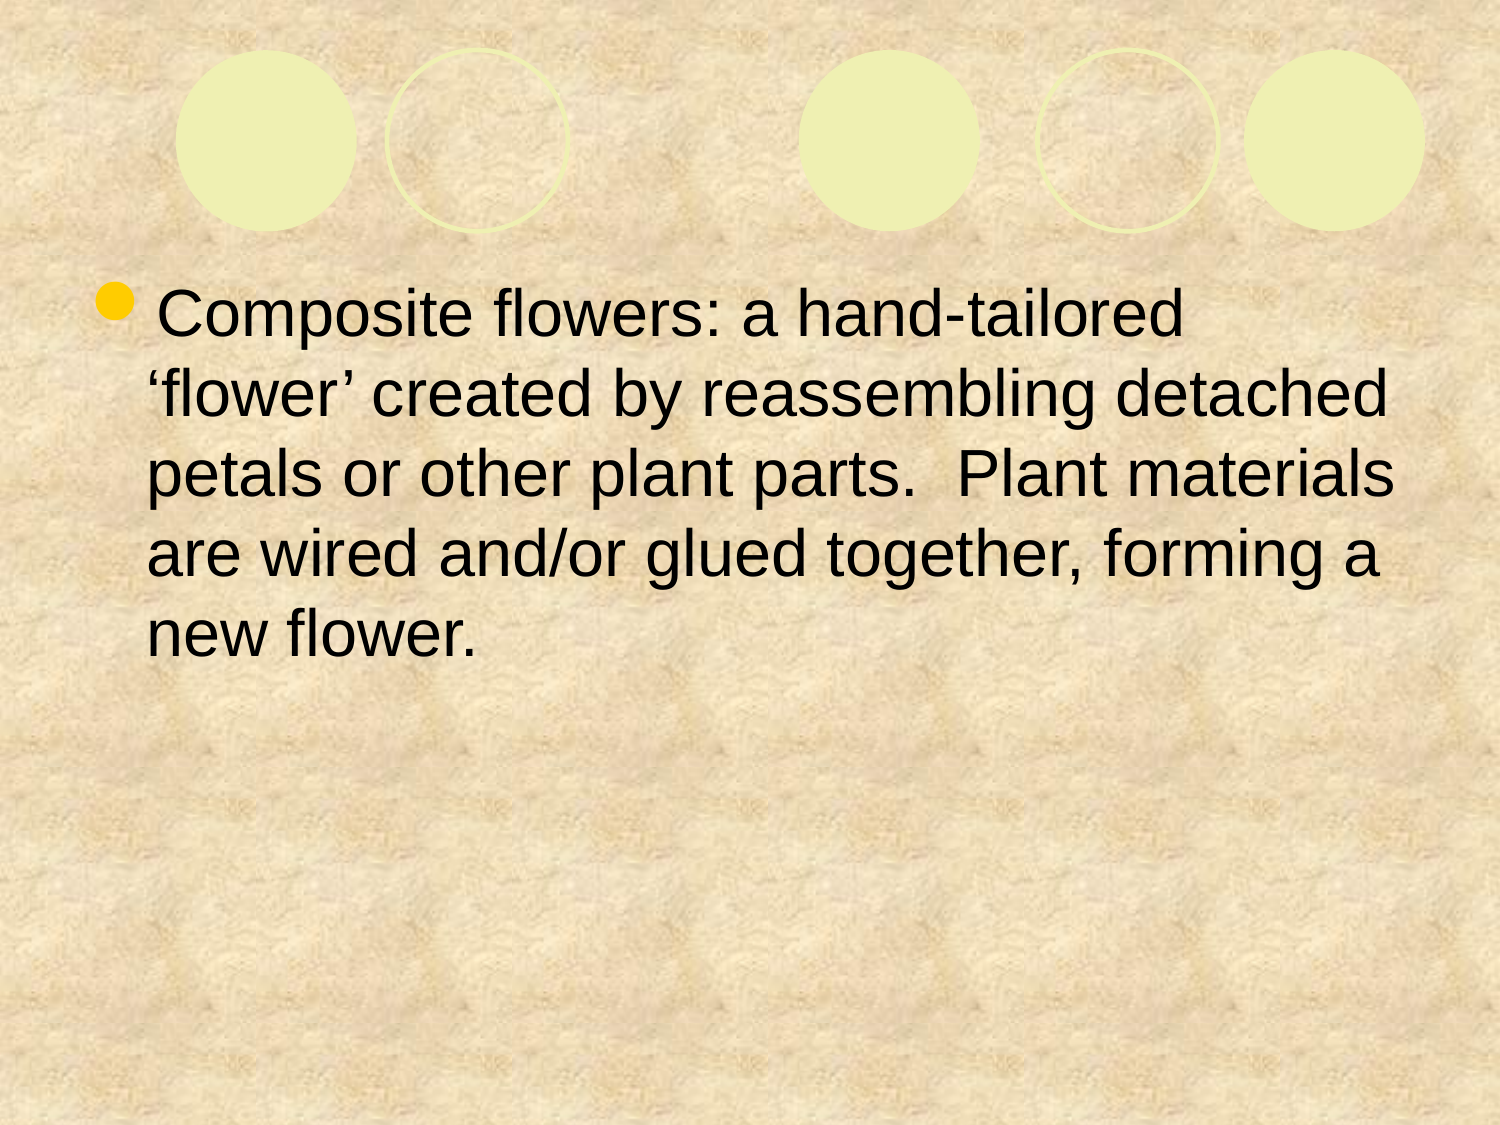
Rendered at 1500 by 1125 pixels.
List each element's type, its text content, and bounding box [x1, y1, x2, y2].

picture [0, 0, 1500, 1125]
list Composite flowers: a hand-tailored ‘flower’ created by reassembling detached petals or other plant parts. Plant materials are wired and/or glued together, forming a new flower. [75, 262, 1425, 1006]
